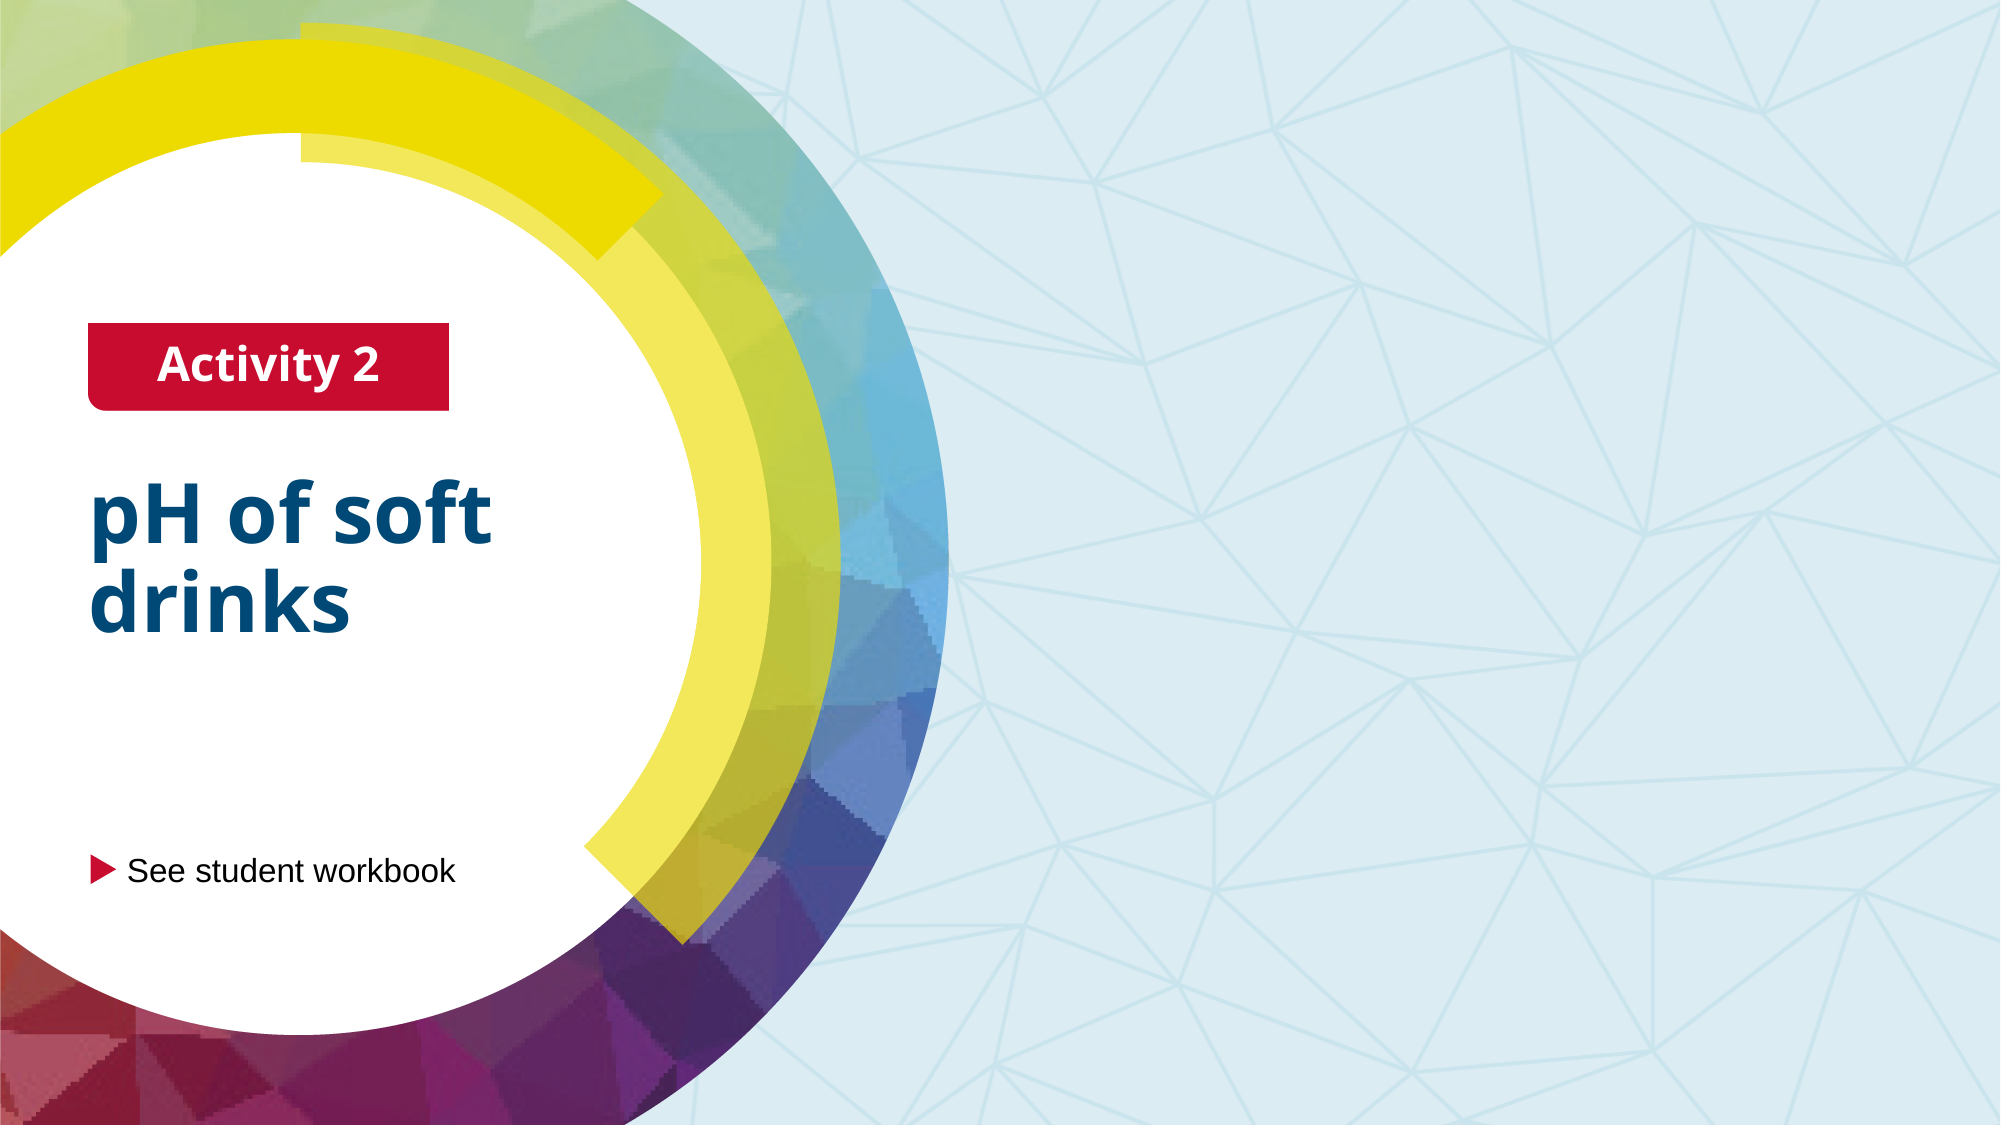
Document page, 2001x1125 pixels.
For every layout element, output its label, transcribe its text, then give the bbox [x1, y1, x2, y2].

list See student workbook [126, 802, 680, 890]
title pH of soft drinks [88, 471, 622, 782]
list Activity 2 [88, 323, 449, 410]
picture [0, 0, 2001, 1125]
